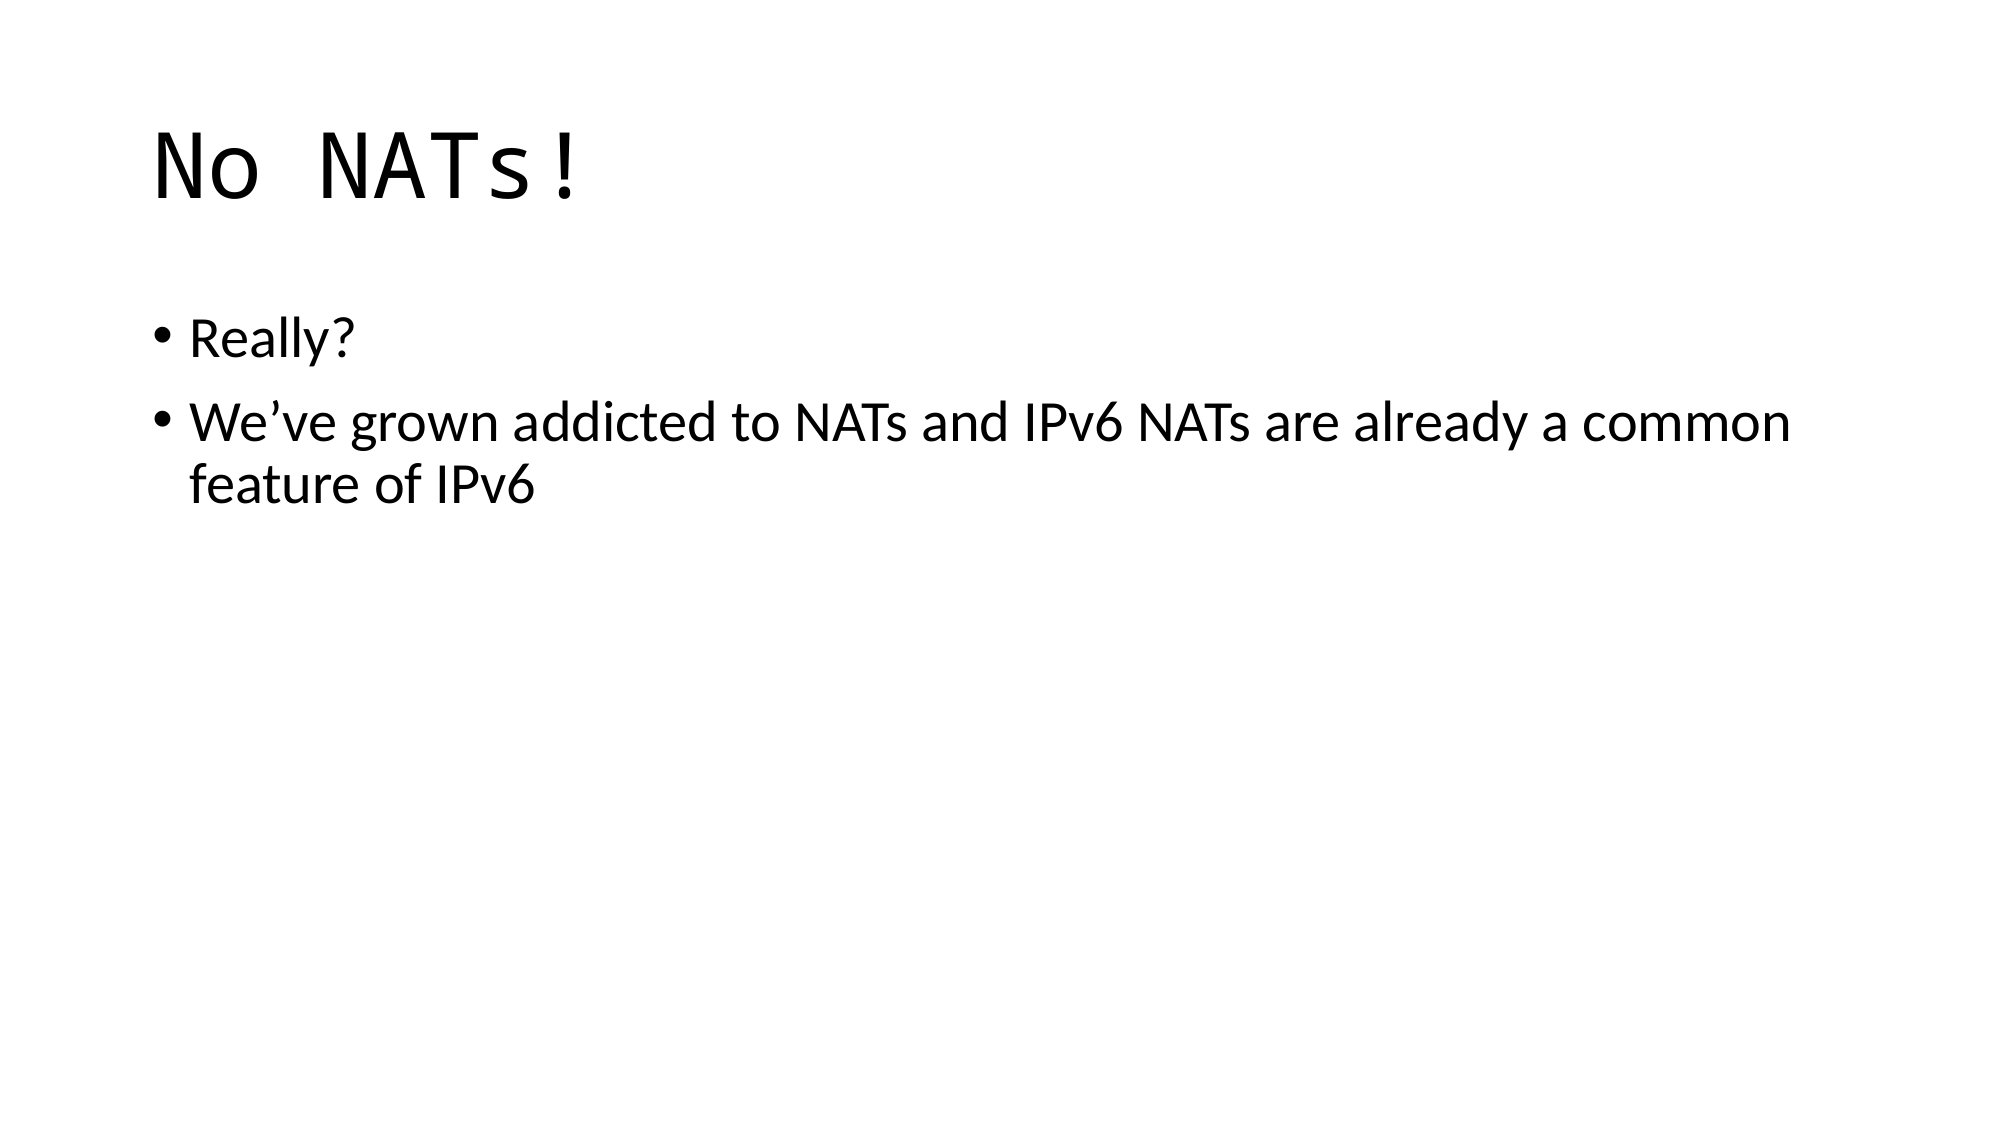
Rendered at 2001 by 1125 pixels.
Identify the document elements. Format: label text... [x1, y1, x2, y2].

list Really? We’ve grown addicted to NATs and IPv6 NATs are already a common feature of IPv6 [137, 299, 1863, 1014]
title No NATs! [137, 59, 1863, 278]
